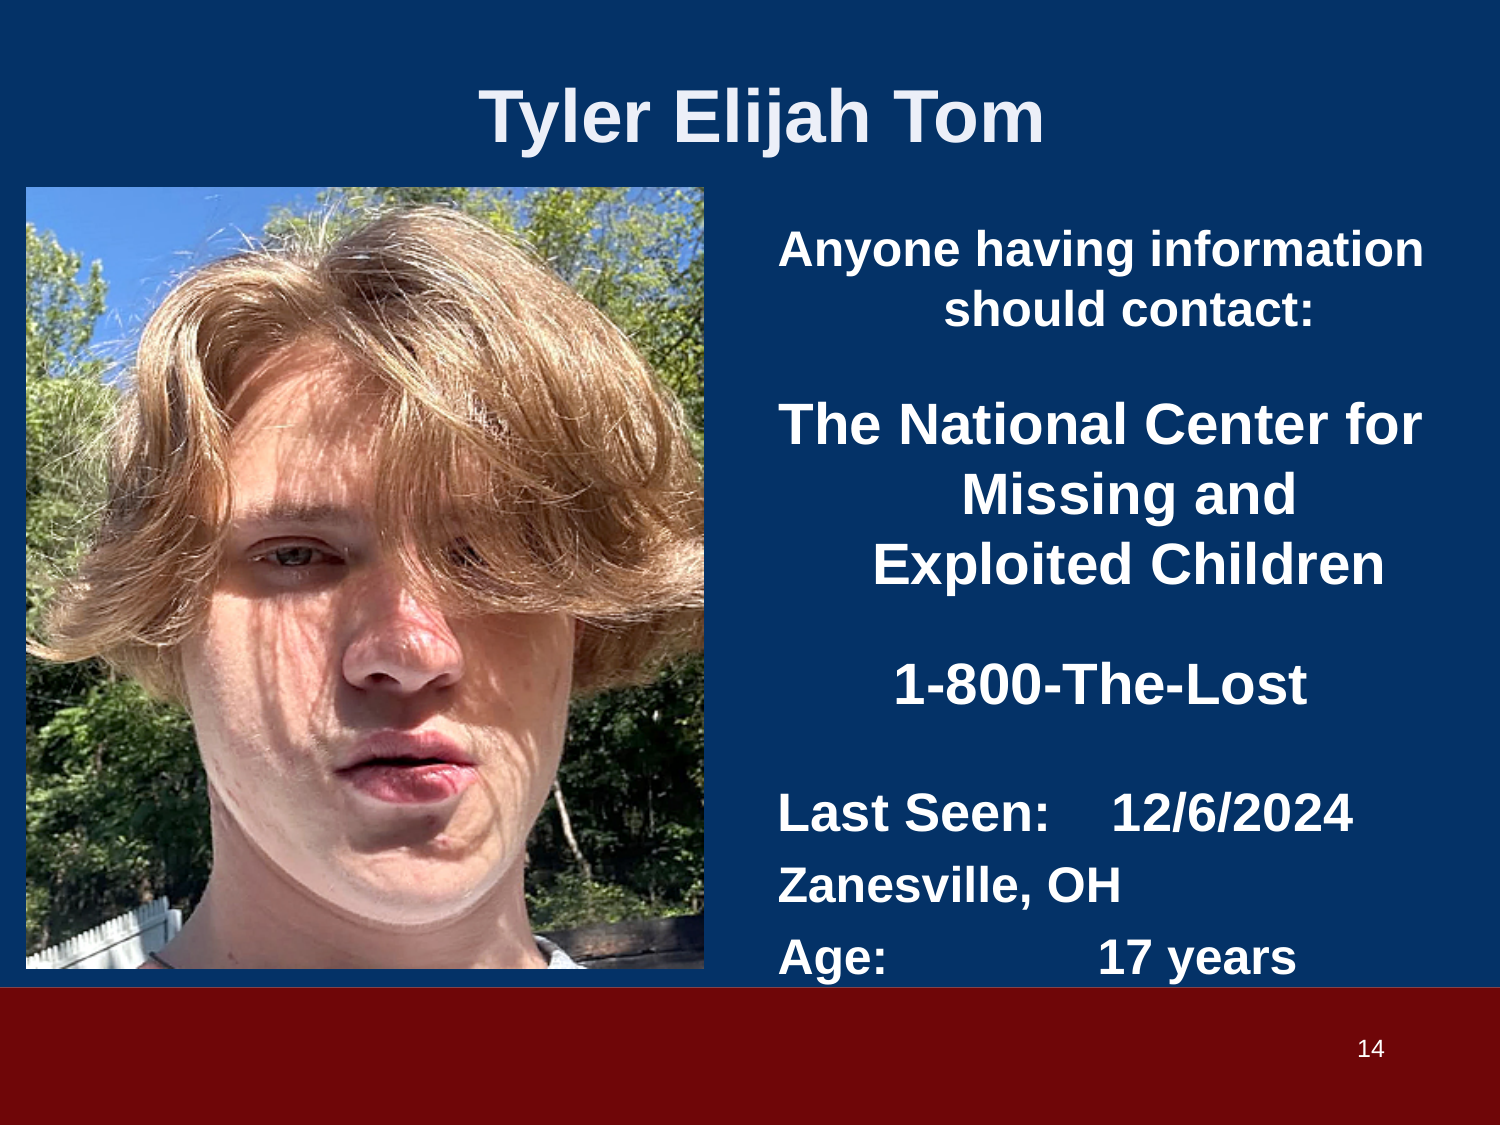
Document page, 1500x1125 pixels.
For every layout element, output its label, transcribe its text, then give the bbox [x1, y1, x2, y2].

slide_number 14 [1087, 1025, 1400, 1100]
picture [25, 187, 704, 969]
list Anyone having information should contact: The National Center for Missing and Exploited Children 1-800-The-Lost Last Seen: 12/6/2024 Zanesville, OH Age: 17 years [762, 208, 1441, 990]
title Tyler Elijah Tom [125, 37, 1400, 188]
